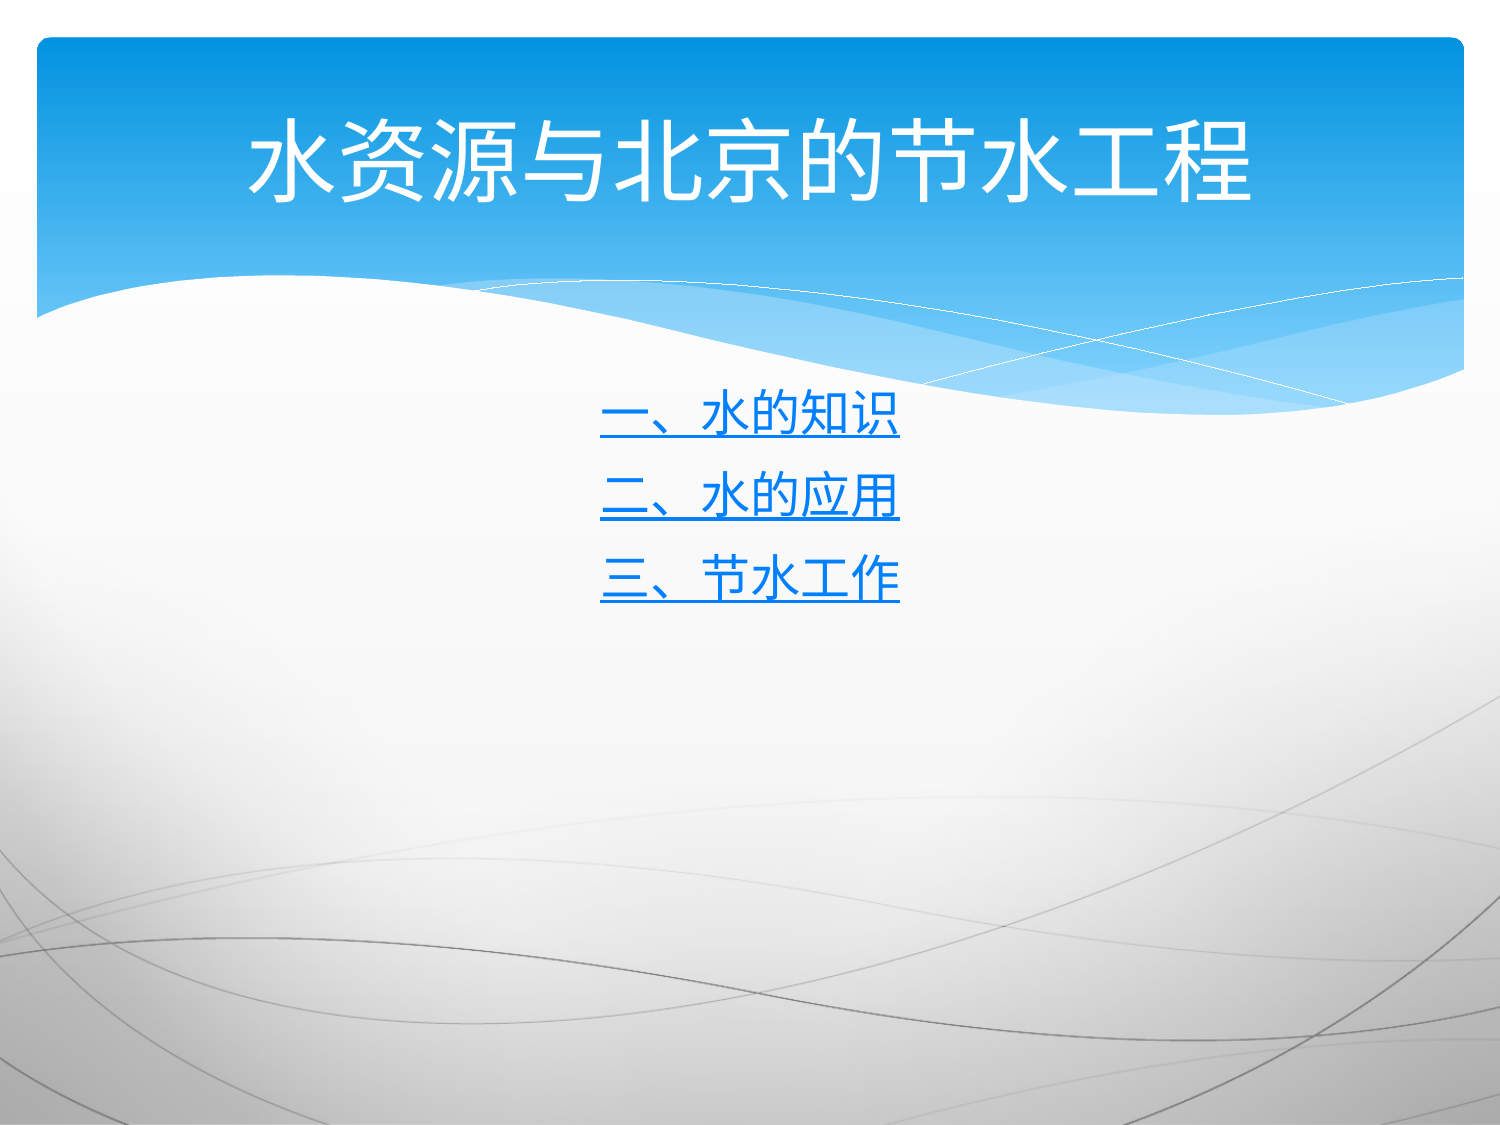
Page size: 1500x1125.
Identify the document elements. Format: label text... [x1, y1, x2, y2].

title 水资源与北京的节水工程 [75, 55, 1425, 261]
list 一、水的知识 二、水的应用 三、节水工作 [75, 373, 1425, 1005]
